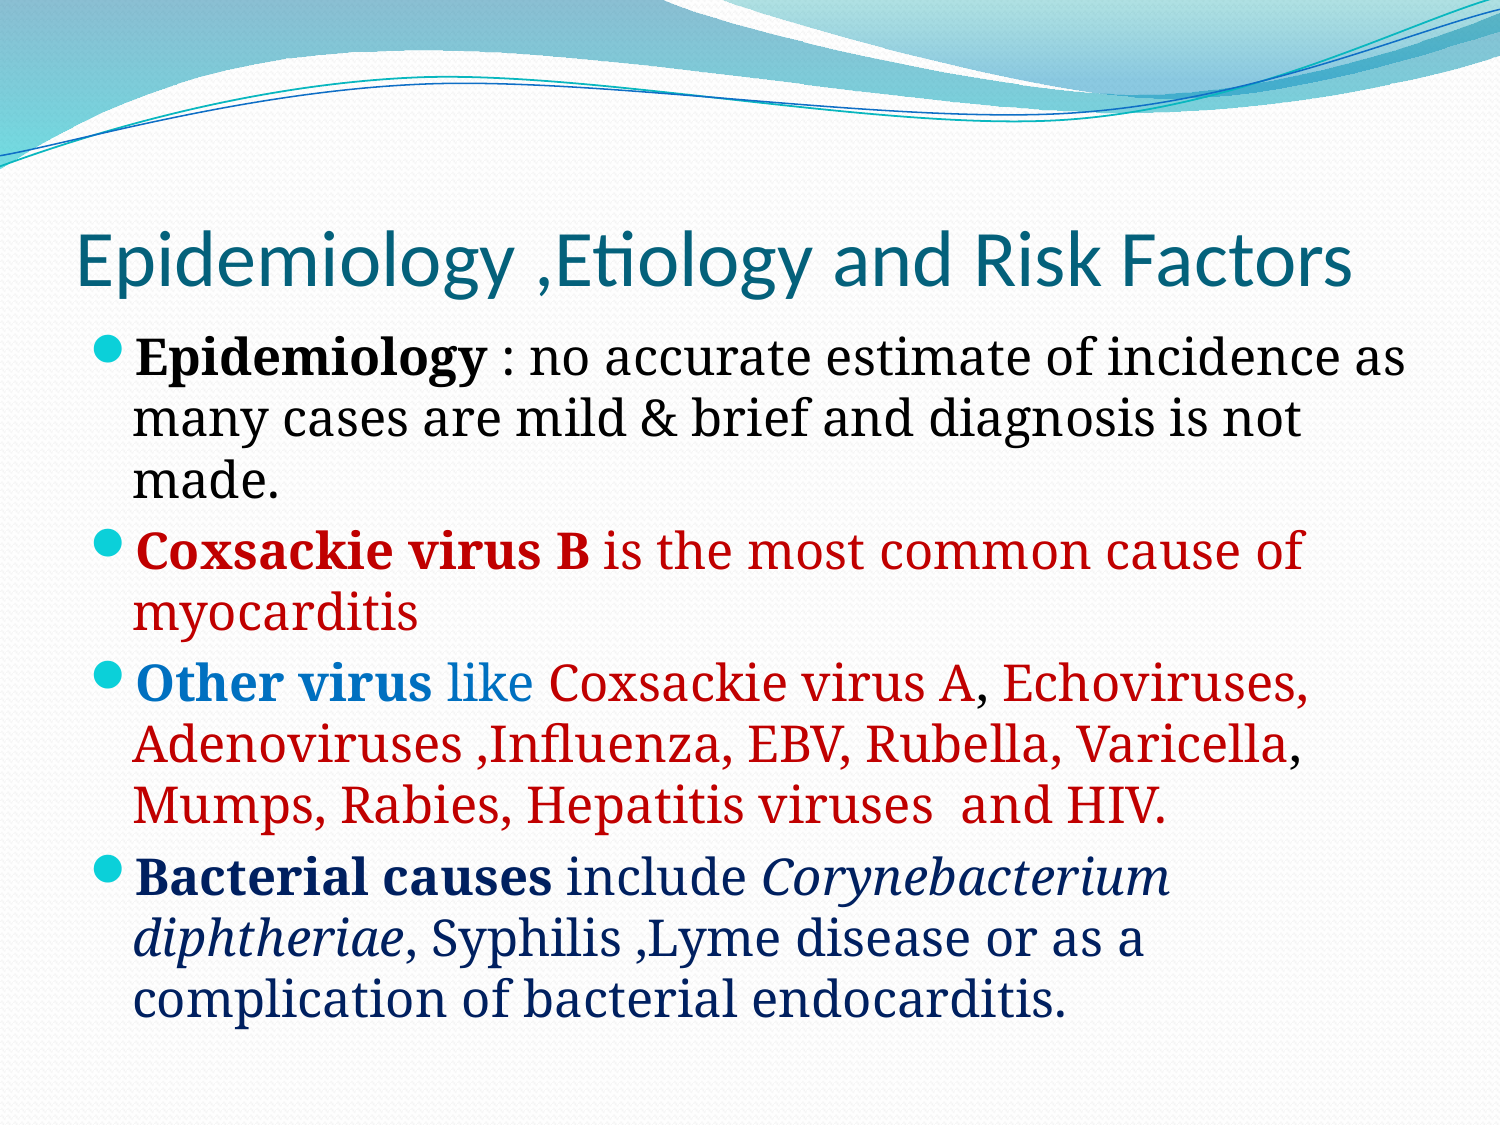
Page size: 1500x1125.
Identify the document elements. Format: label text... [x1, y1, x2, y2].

title Epidemiology ,Etiology and Risk Factors [75, 115, 1425, 303]
list Epidemiology : no accurate estimate of incidence as many cases are mild & brief and diagnosis is not made. Coxsackie virus B is the most common cause of myocarditis Other virus like Coxsackie virus A, Echoviruses, Adenoviruses ,Influenza, EBV, Rubella, Varicella, Mumps, Rabies, Hepatitis viruses and HIV. Bacterial causes include Corynebacterium diphtheriae, Syphilis ,Lyme disease or as a complication of bacterial endocarditis. [75, 317, 1425, 1038]
